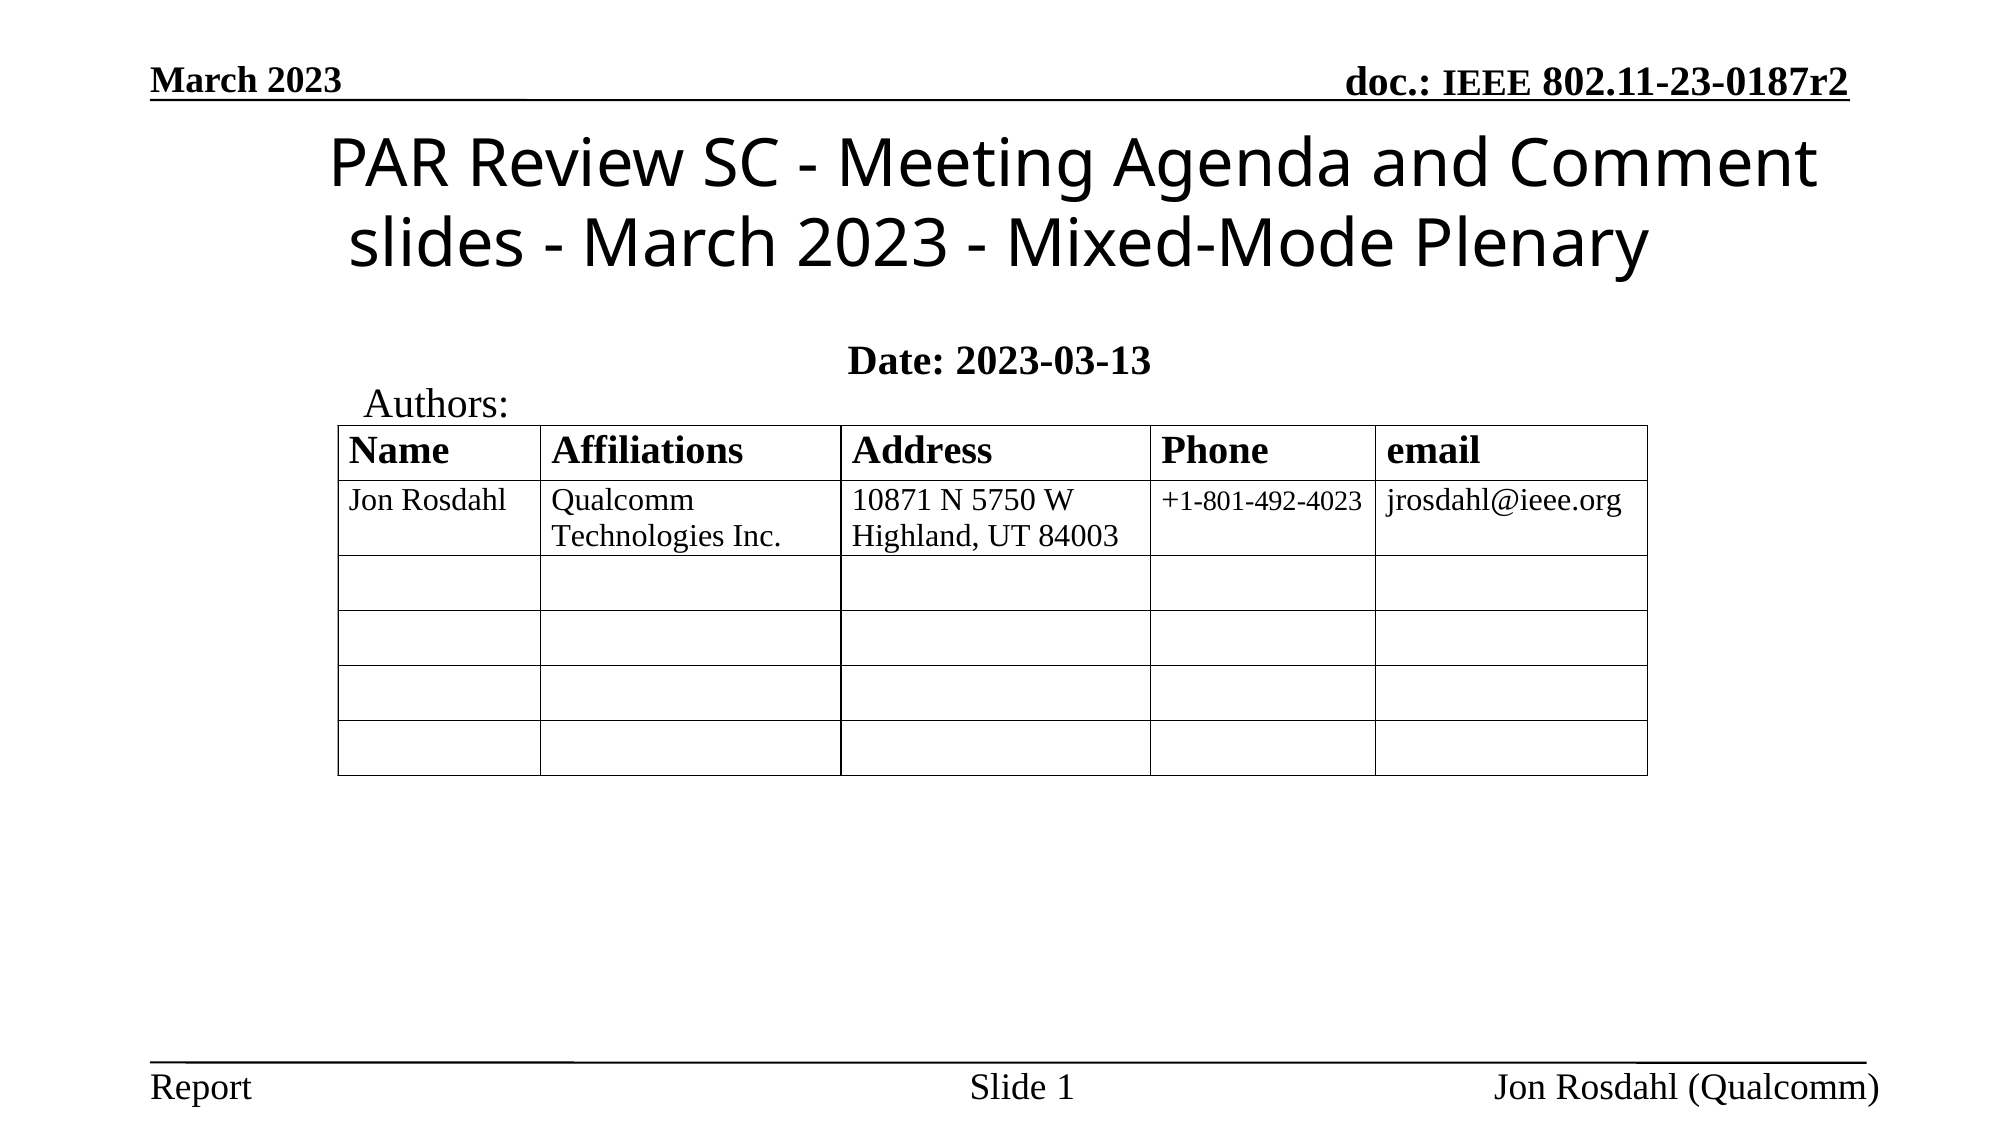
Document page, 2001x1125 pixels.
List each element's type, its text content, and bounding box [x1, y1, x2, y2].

title PAR Review SC - Meeting Agenda and Comment slides - March 2023 - Mixed-Mode Plenary [149, 112, 1850, 288]
list Date: 2023-03-13 [149, 324, 1850, 1000]
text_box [337, 424, 1651, 823]
footer Jon Rosdahl (Qualcomm) [1436, 1061, 1881, 1108]
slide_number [149, 49, 431, 100]
text_box Authors: [348, 368, 586, 423]
slide_number Slide 1 [950, 1061, 1095, 1125]
